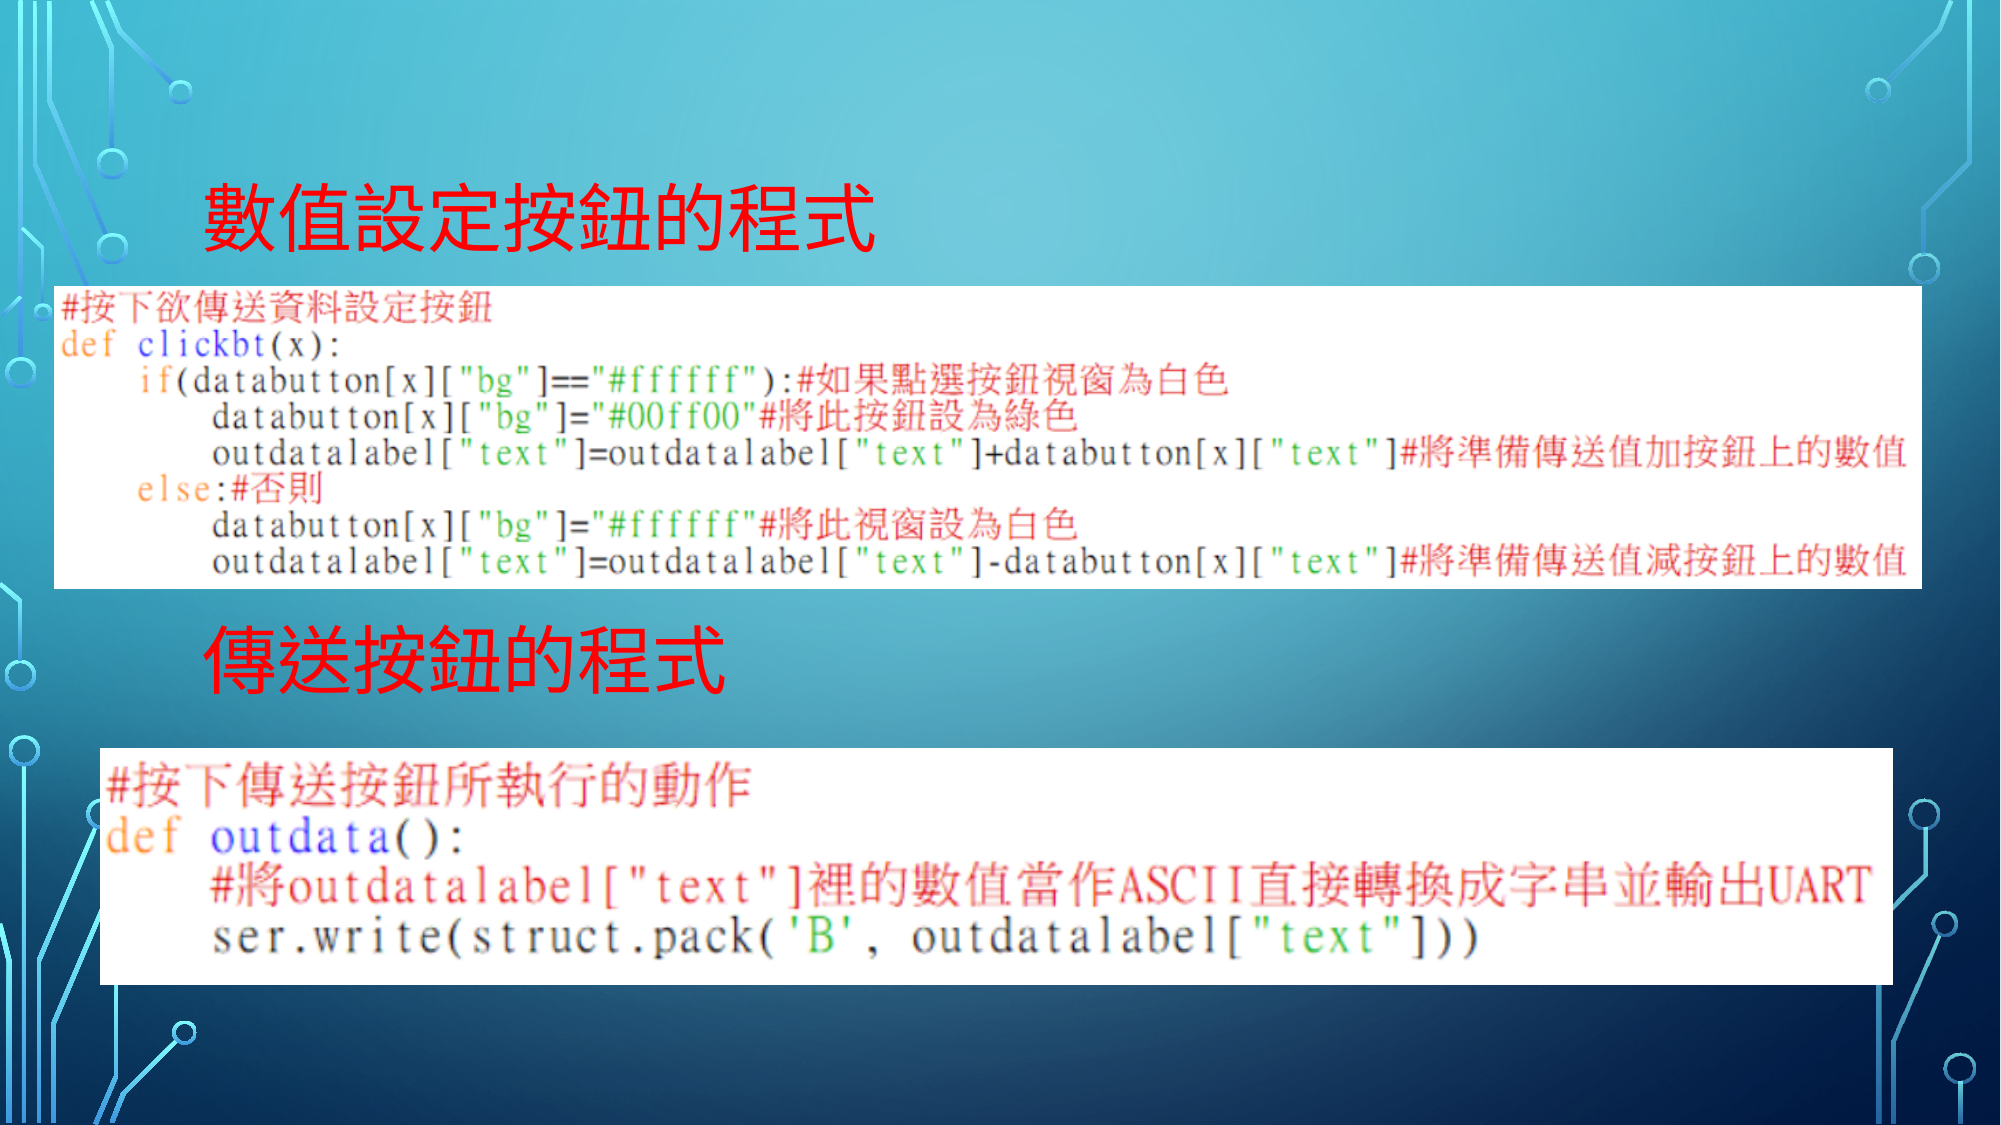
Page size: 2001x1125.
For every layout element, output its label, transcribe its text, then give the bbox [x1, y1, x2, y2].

title 數值設定按鈕的程式 [187, 101, 1813, 286]
text_box 傳送按鈕的程式 [187, 589, 1813, 748]
picture [53, 286, 1923, 589]
picture [100, 748, 1893, 985]
